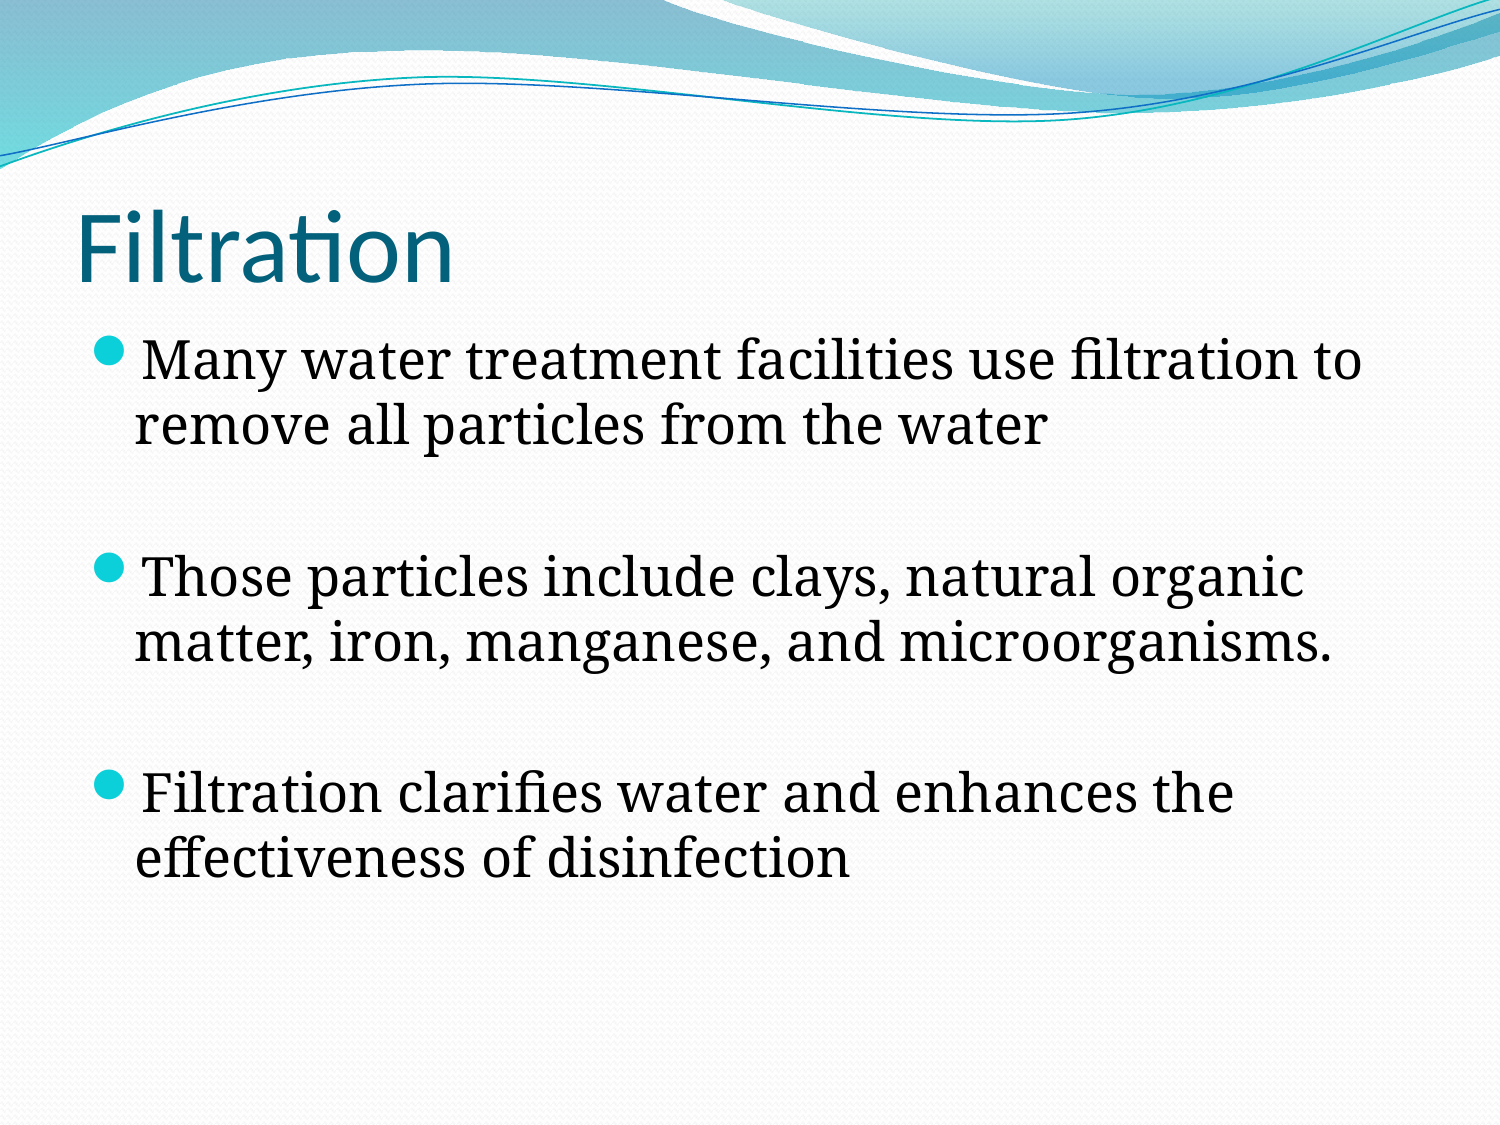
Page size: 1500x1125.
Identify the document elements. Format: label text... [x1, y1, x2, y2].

title Filtration [75, 115, 1425, 303]
list Many water treatment facilities use filtration to remove all particles from the water Those particles include clays, natural organic matter, iron, manganese, and microorganisms. Filtration clarifies water and enhances the effectiveness of disinfection [75, 317, 1425, 1038]
